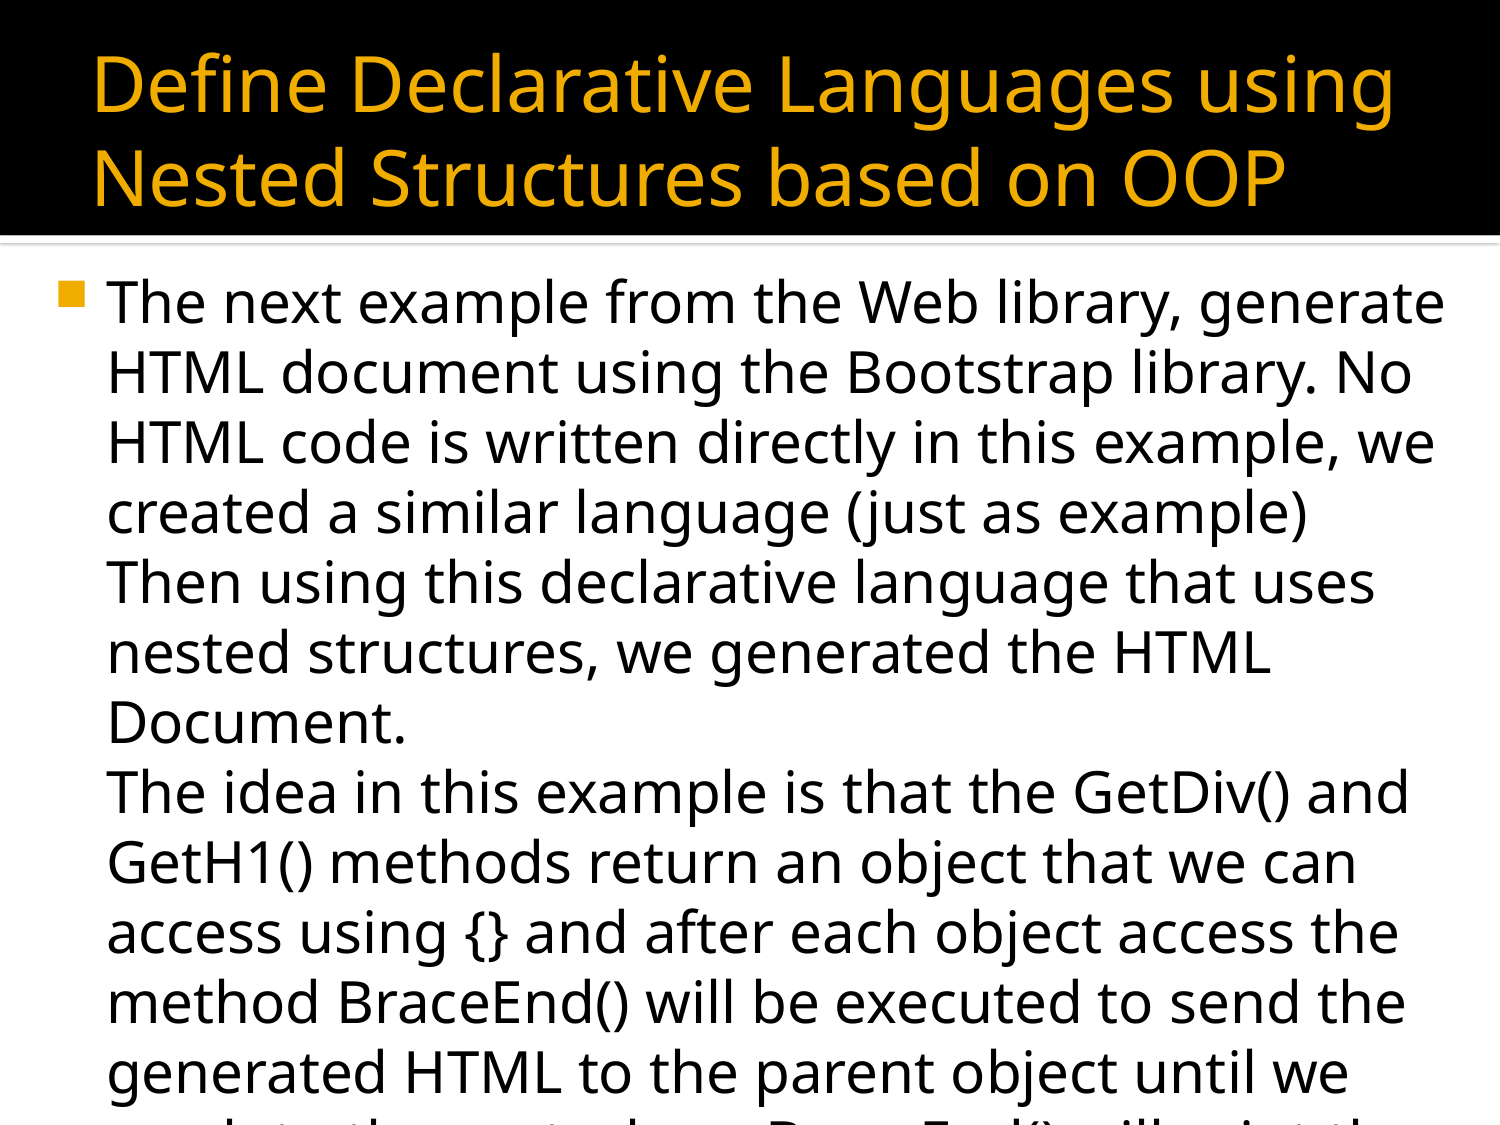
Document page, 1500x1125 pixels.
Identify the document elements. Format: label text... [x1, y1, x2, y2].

title Define Declarative Languages using Nested Structures based on OOP [75, 25, 1425, 231]
list The next example from the Web library, generate HTML document using the Bootstrap library. No HTML code is written directly in this example, we created a similar language (just as example) Then using this declarative language that uses nested structures, we generated the HTML Document. The idea in this example is that the GetDiv() and GetH1() methods return an object that we can access using {} and after each object access the method BraceEnd() will be executed to send the generated HTML to the parent object until we reach to the root where BraceEnd() will print the output. [24, 249, 1463, 1050]
